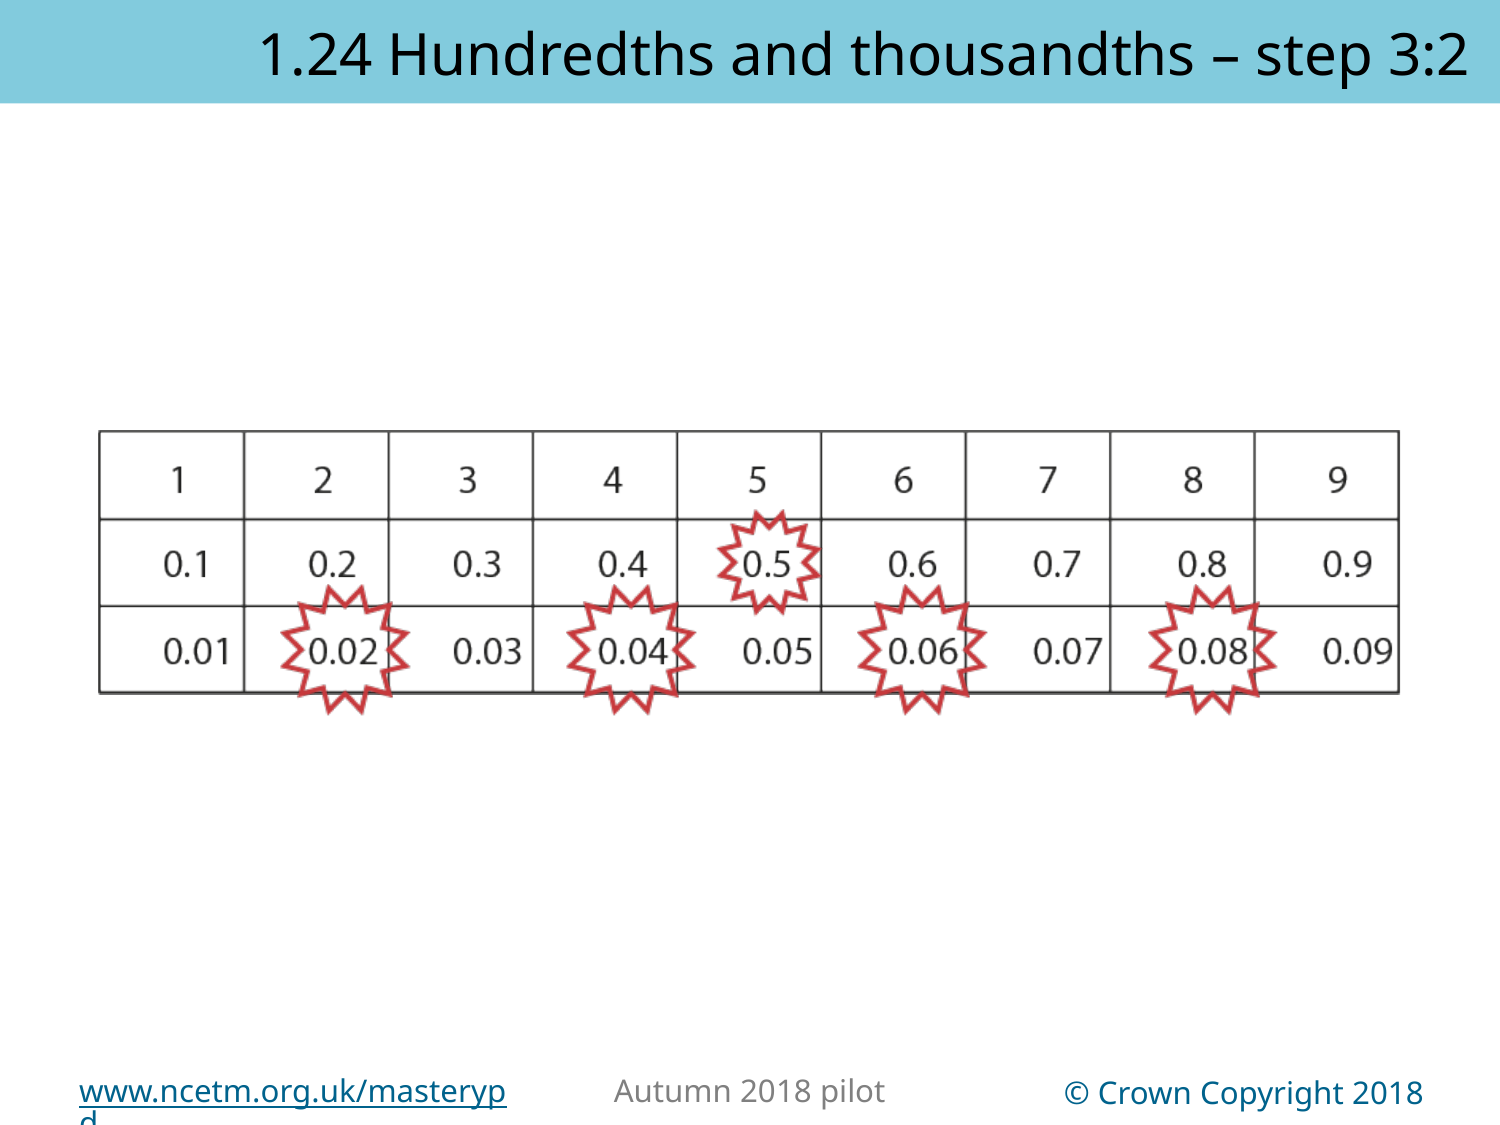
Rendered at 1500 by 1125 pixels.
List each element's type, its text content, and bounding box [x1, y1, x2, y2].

list 1.24 Hundredths and thousandths – step 3:2 [0, 0, 1500, 104]
picture [97, 430, 1402, 722]
